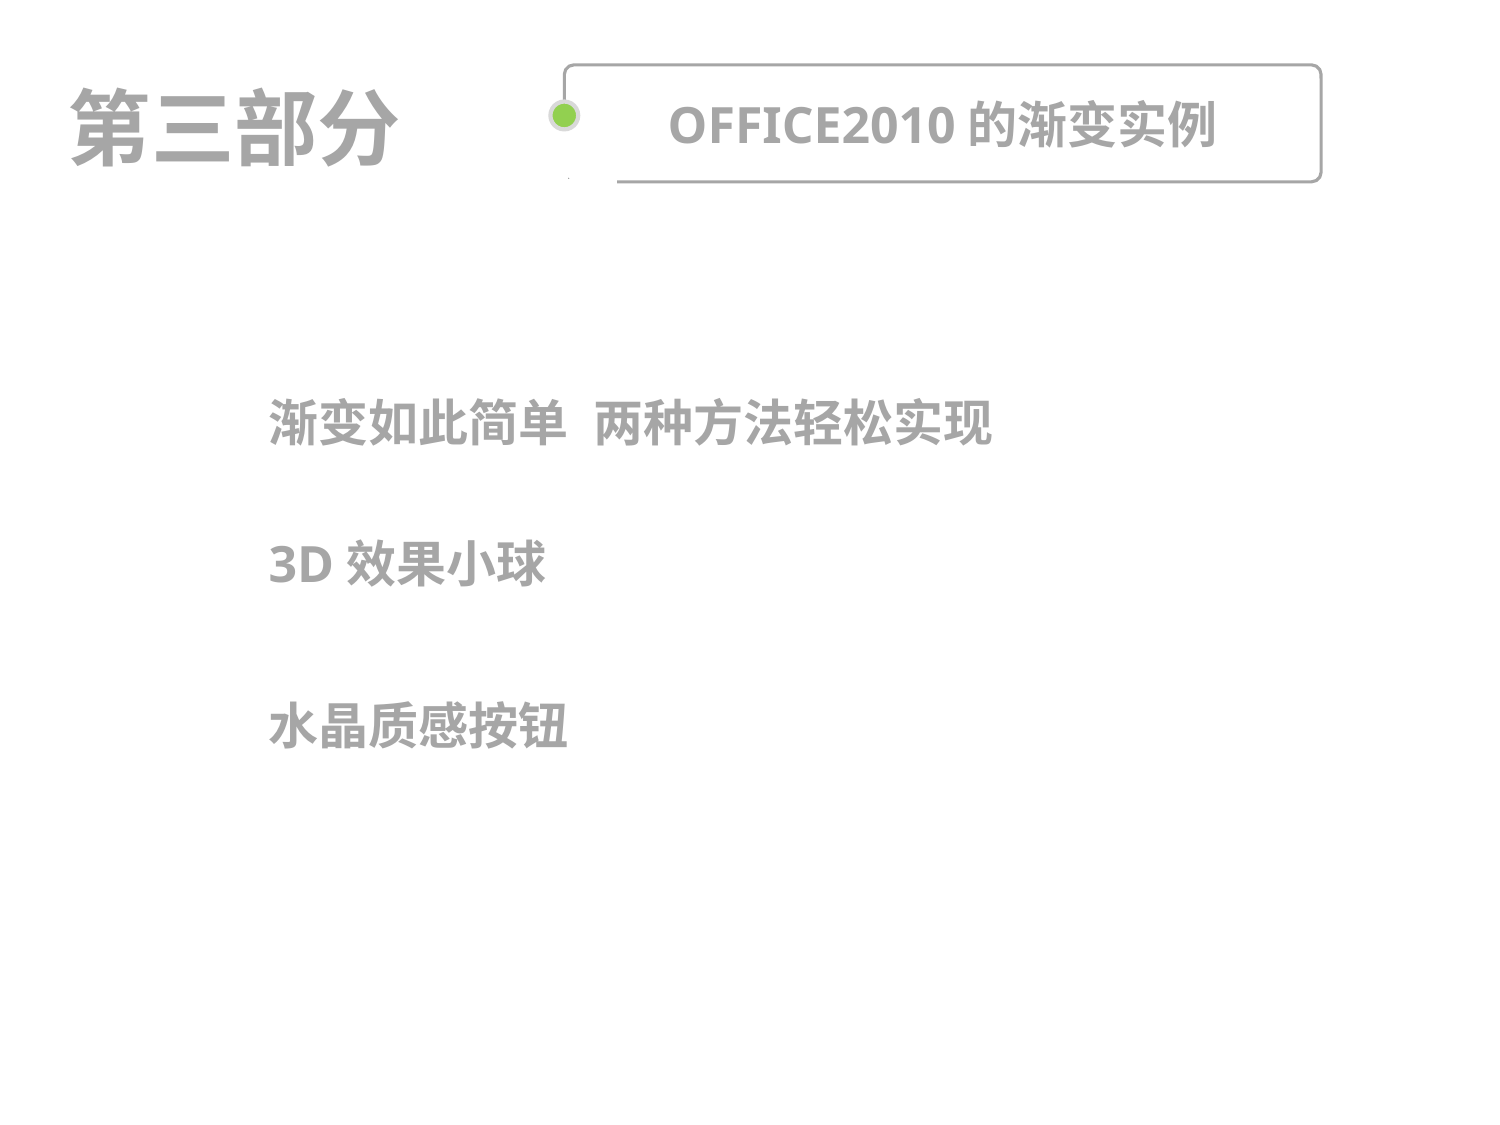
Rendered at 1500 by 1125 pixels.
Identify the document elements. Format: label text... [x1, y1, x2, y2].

text_box 3D效果小球 [253, 525, 810, 601]
text_box 渐变如此简单 两种方法轻松实现 [253, 383, 1069, 459]
text_box 水晶质感按钮 [253, 687, 857, 763]
text_box 第三部分 [53, 68, 479, 184]
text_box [550, 64, 1322, 185]
